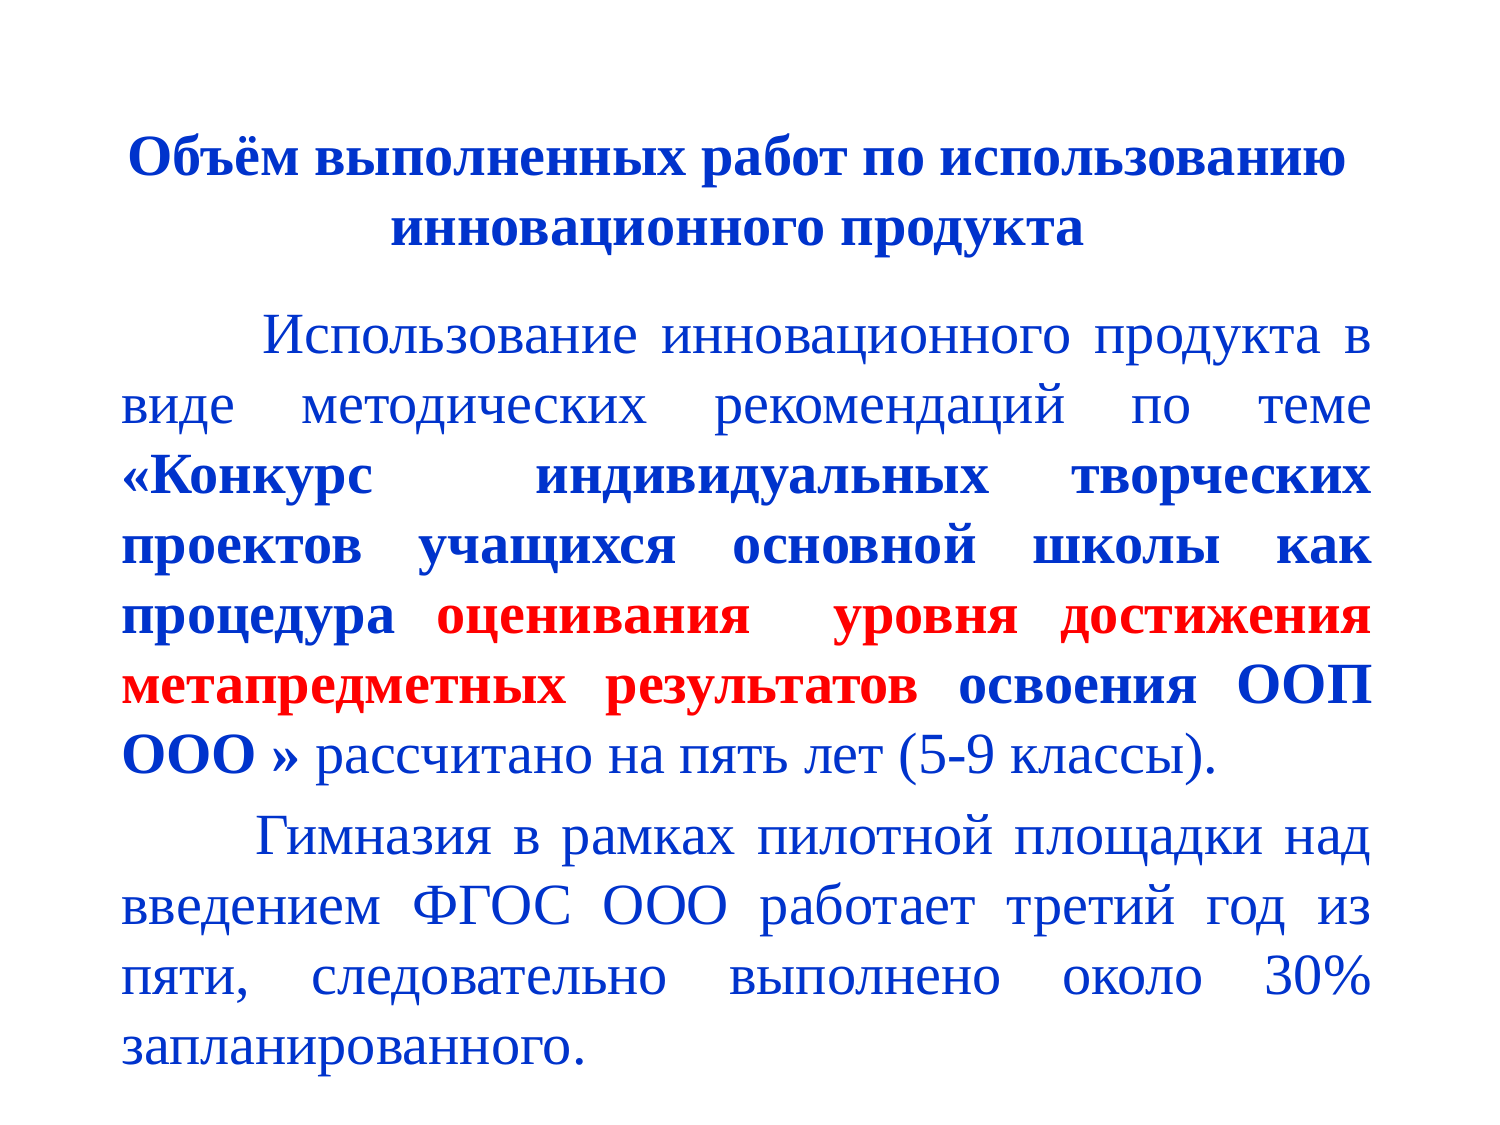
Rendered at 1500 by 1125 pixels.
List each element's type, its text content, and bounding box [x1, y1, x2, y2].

list Использование инновационного продукта в виде методических рекомендаций по теме «Конкурс индивидуальных творческих проектов учащихся основной школы как процедура оценивания уровня достижения метапредметных результатов освоения ООП ООО » рассчитано на пять лет (5-9 классы). Гимназия в рамках пилотной площадки над введением ФГОС ООО работает третий год из пяти, следовательно выполнено около 30% запланированного. [50, 287, 1388, 1125]
title Объём выполненных работ по использованию инновационного продукта [62, 75, 1413, 300]
